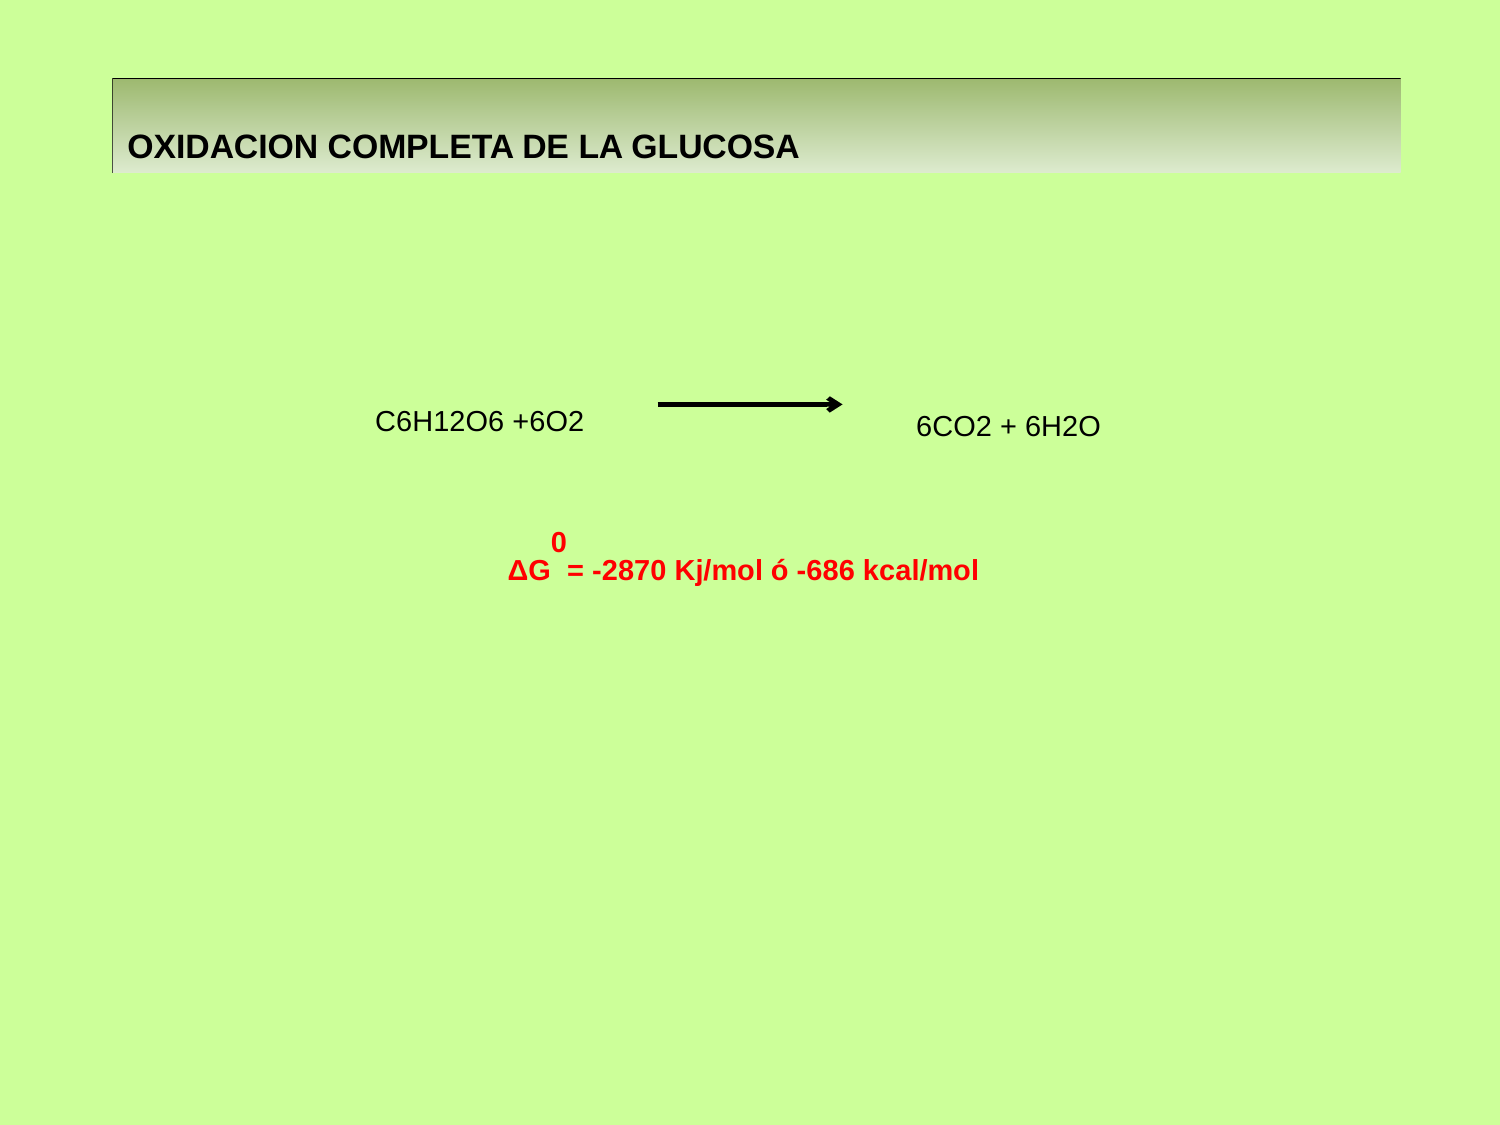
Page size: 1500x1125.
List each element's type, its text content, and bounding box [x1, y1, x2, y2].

text_box ΔG0= -2870 Kj/mol ó -686 kcal/mol [492, 510, 995, 594]
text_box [306, 361, 1176, 443]
text_box OXIDACION COMPLETA DE LA GLUCOSA [112, 78, 1401, 173]
